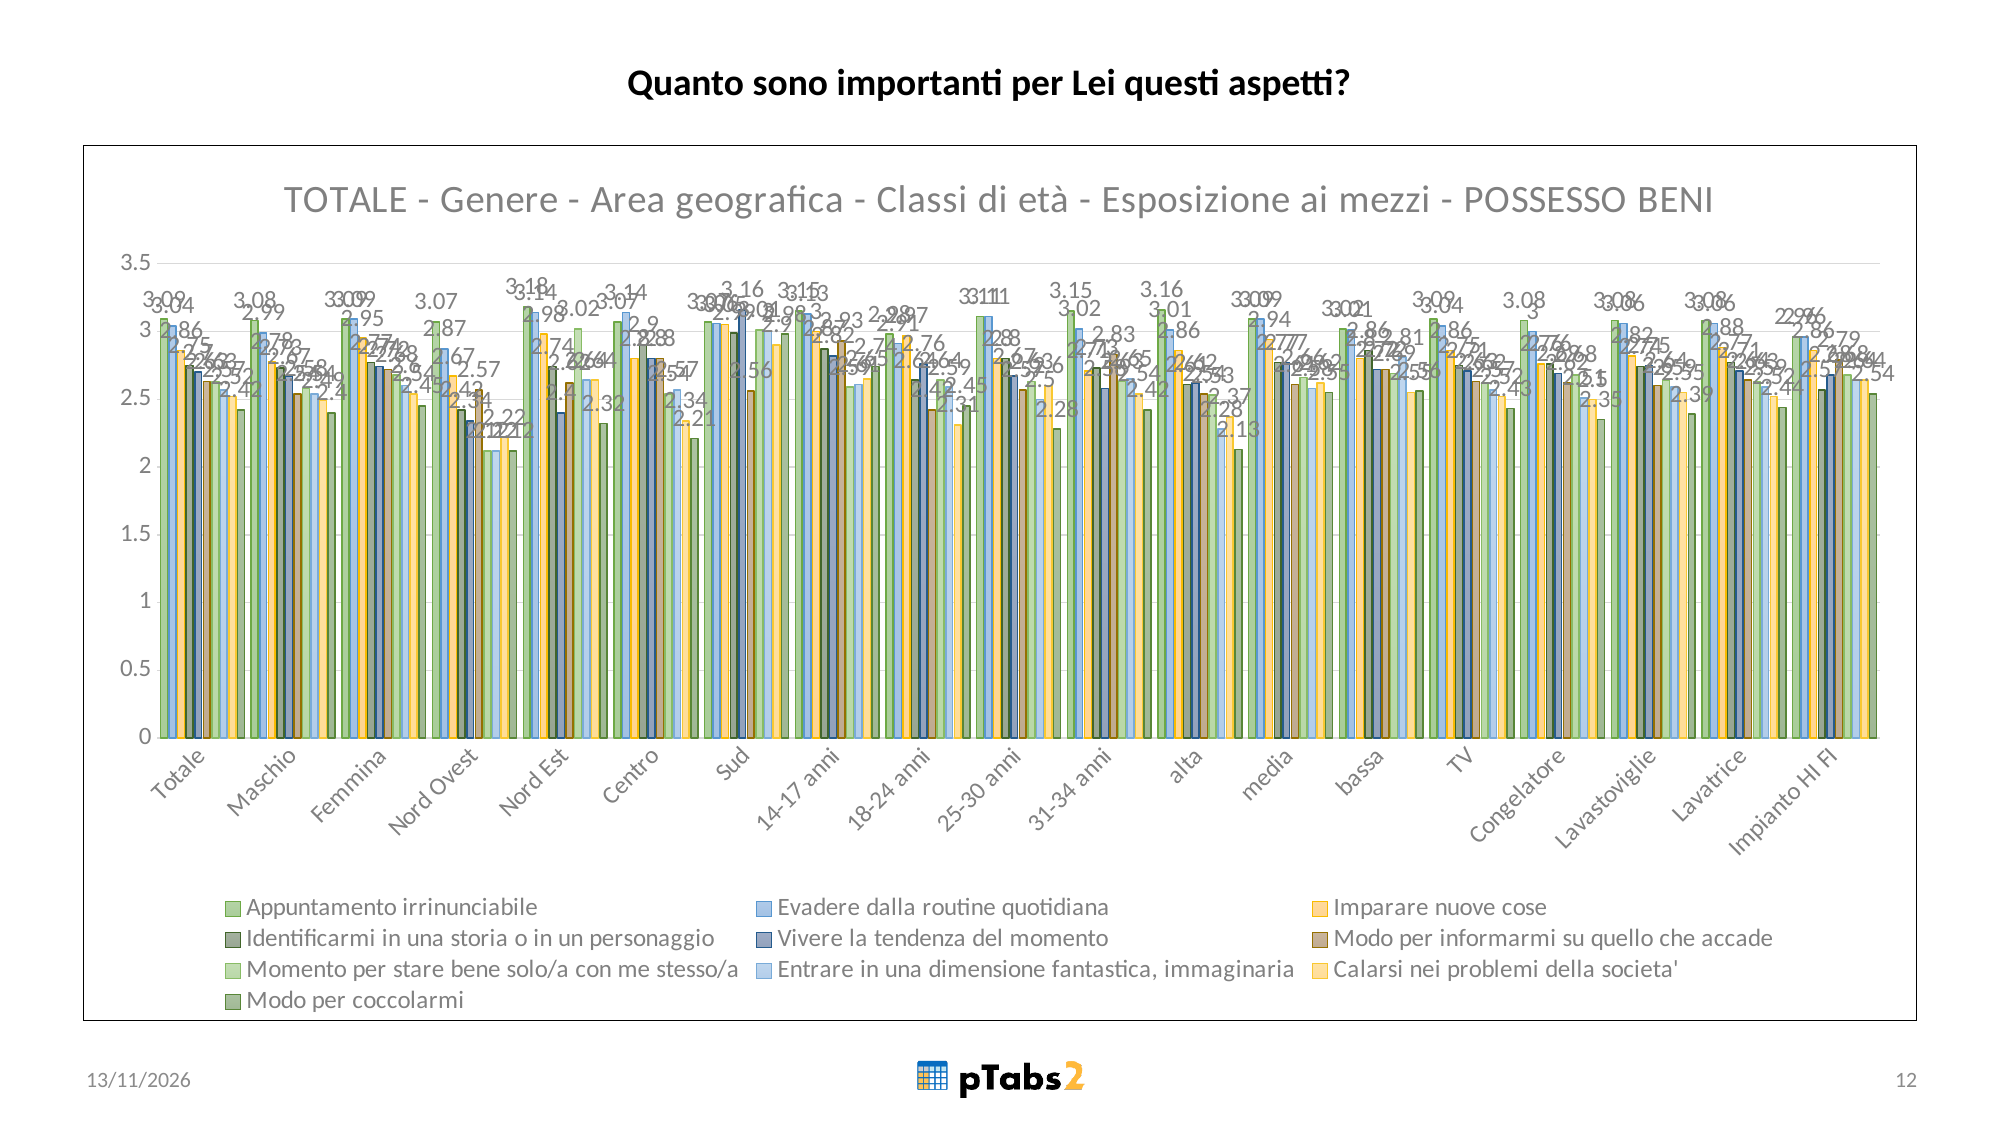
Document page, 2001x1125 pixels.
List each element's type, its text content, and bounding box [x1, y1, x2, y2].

chart [83, 145, 1917, 1021]
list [913, 1058, 1087, 1100]
slide_number 12 [1482, 1055, 1933, 1103]
title Quanto sono importanti per Lei questi aspetti? [104, 52, 1875, 115]
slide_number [70, 1055, 512, 1103]
